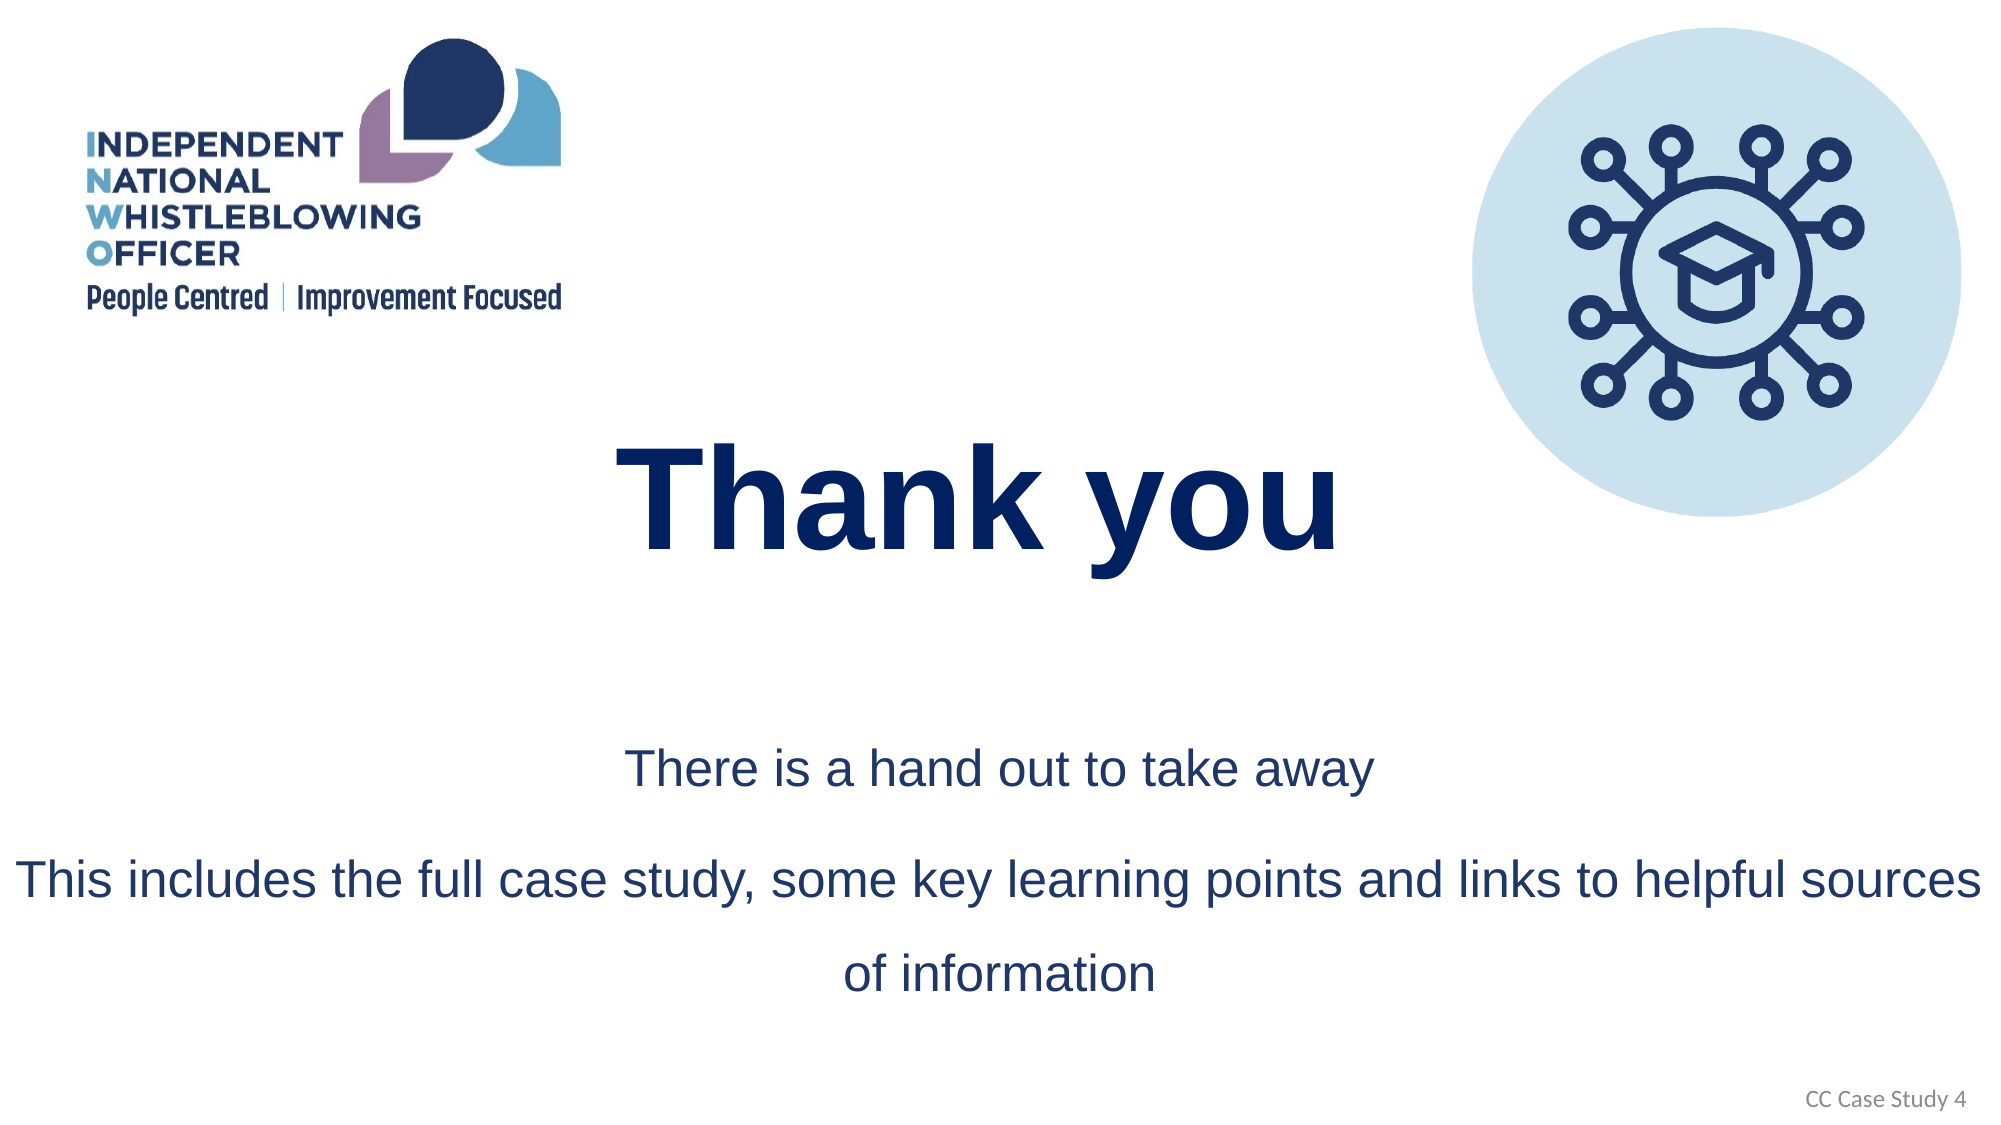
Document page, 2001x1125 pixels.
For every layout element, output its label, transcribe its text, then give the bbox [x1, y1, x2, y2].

footer CC Case Study 4 [1549, 1067, 2000, 1125]
title Thank you [0, 414, 1397, 589]
picture [1397, 0, 2000, 591]
picture [79, 33, 566, 321]
subtitle There is a hand out to take away This includes the full case study, some key learning points and links to helpful sources of information [0, 623, 2000, 1010]
